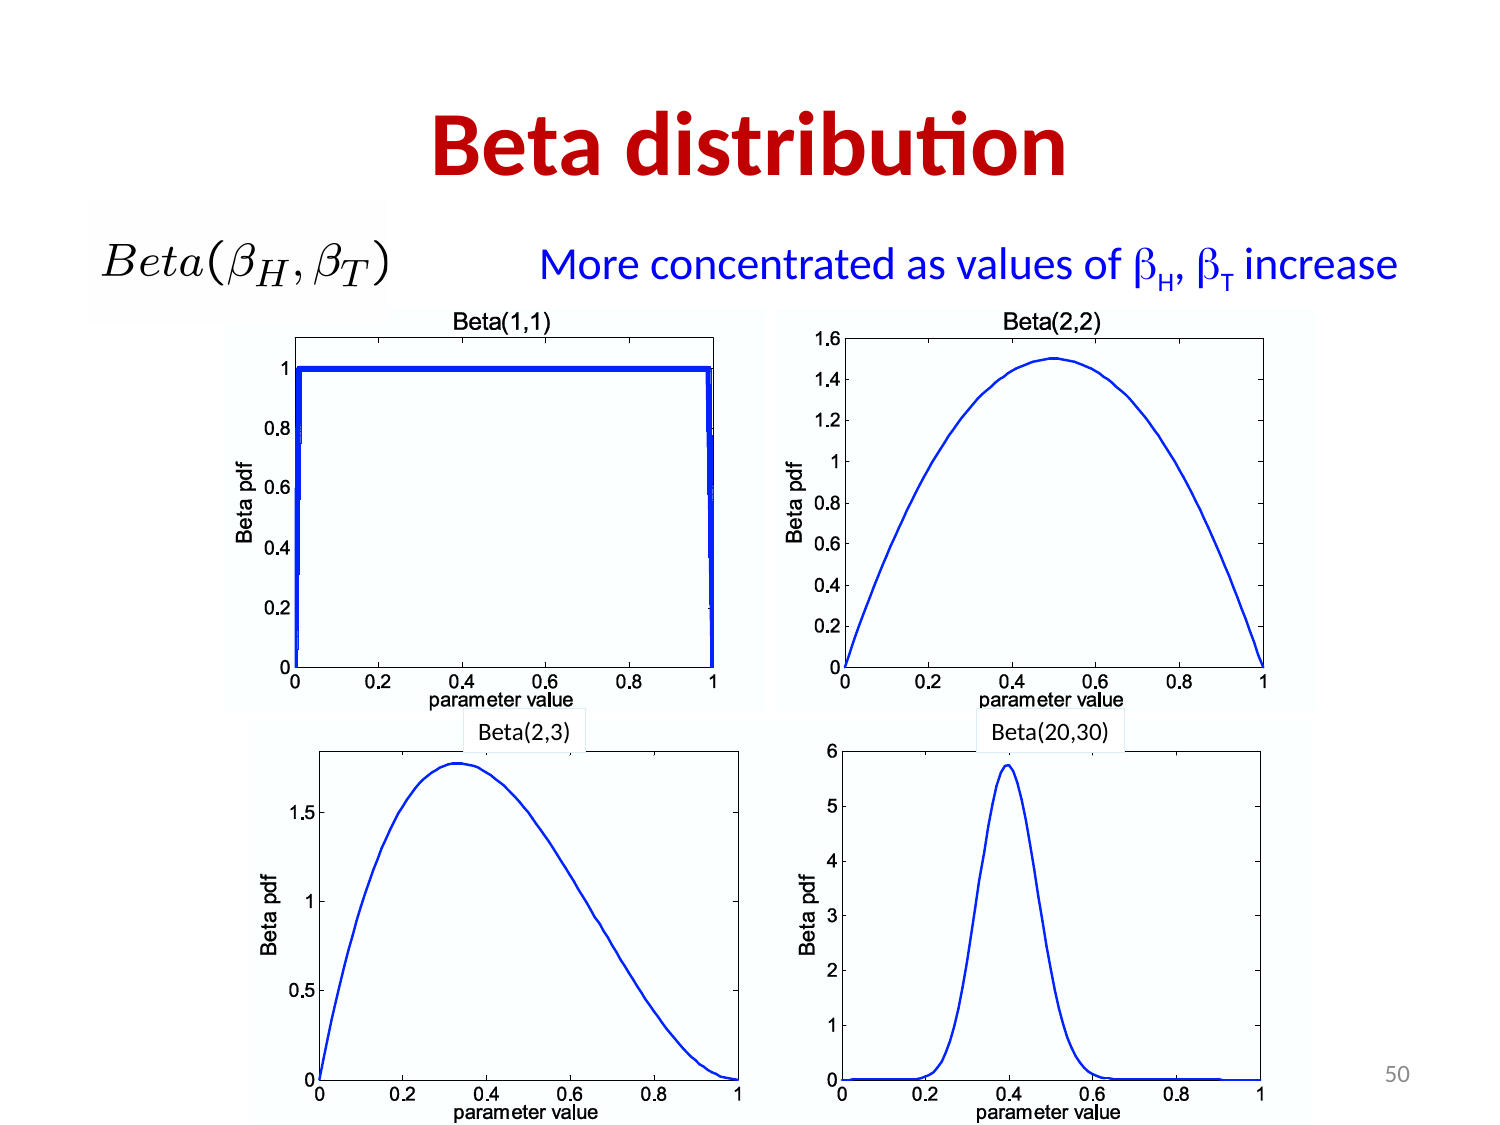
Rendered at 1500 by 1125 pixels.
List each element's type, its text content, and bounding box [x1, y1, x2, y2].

picture [249, 719, 1313, 1125]
picture [774, 307, 1316, 713]
picture [87, 199, 766, 713]
text_box More concentrated as values of bH, bT increase [523, 226, 1414, 305]
title Beta distribution [75, 45, 1425, 233]
slide_number 50 [1316, 1042, 1425, 1103]
